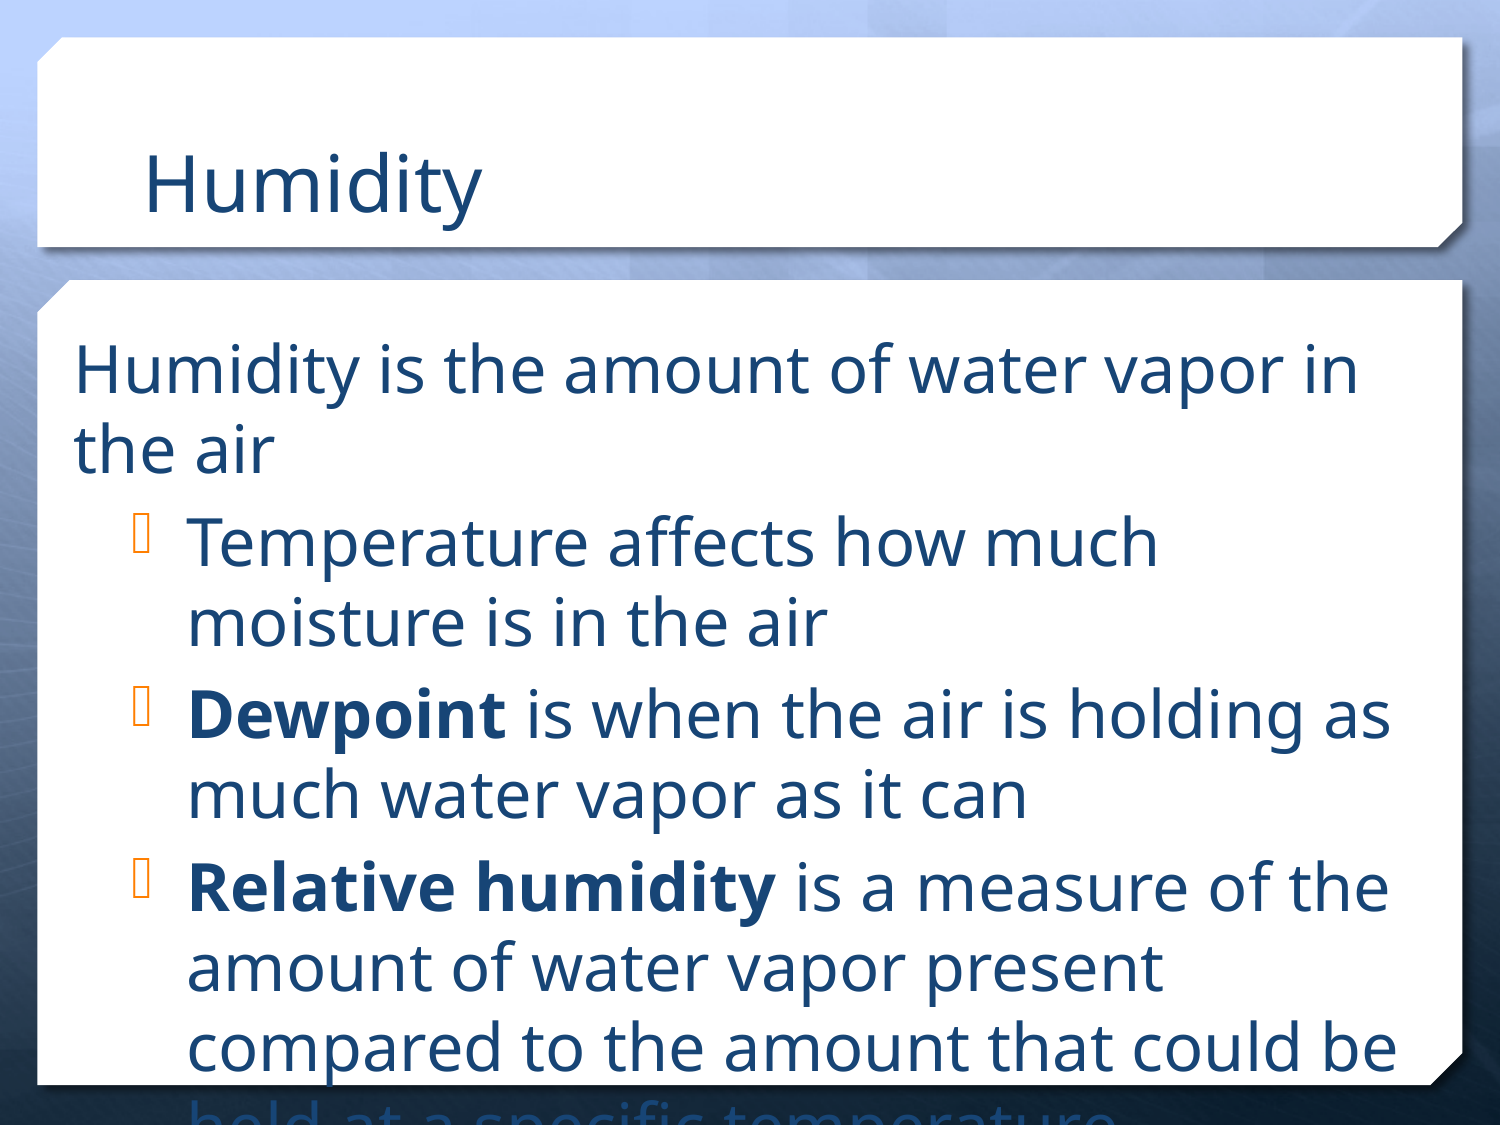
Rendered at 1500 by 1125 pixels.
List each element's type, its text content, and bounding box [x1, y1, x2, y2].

list Humidity is the amount of water vapor in the air Temperature affects how much moisture is in the air Dewpoint is when the air is holding as much water vapor as it can Relative humidity is a measure of the amount of water vapor present compared to the amount that could be held at a specific temperature [59, 319, 1440, 1089]
title Humidity [127, 48, 1372, 236]
